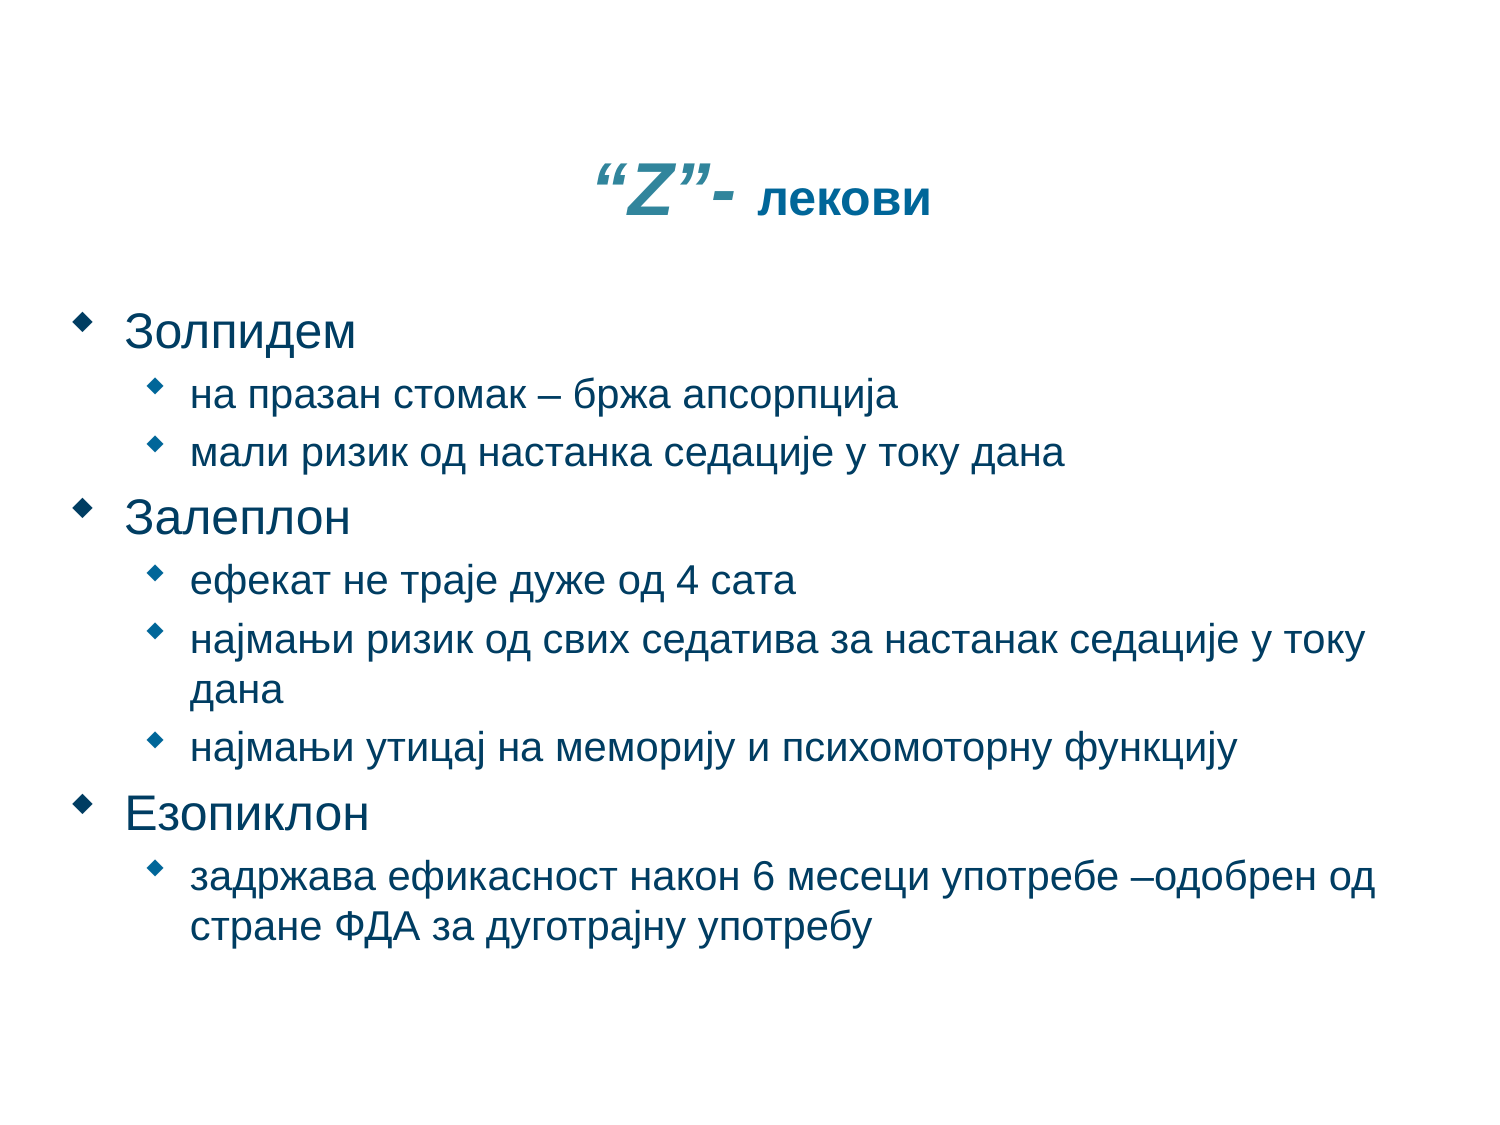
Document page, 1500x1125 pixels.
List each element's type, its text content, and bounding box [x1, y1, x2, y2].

title “Z”- лекови [123, 49, 1400, 238]
list Золпидем на празан стомак – бржа апсорпција мали ризик од настанка седације у току дана Залеплон ефекат не траје дуже од 4 сата најмањи ризик од свих седатива за настанак седације у току дана најмањи утицај на меморију и психомоторну функцију Езопиклон задржава ефикасност након 6 месеци употребе –одобрен од стране ФДА за дуготрајну употребу [52, 290, 1436, 1026]
